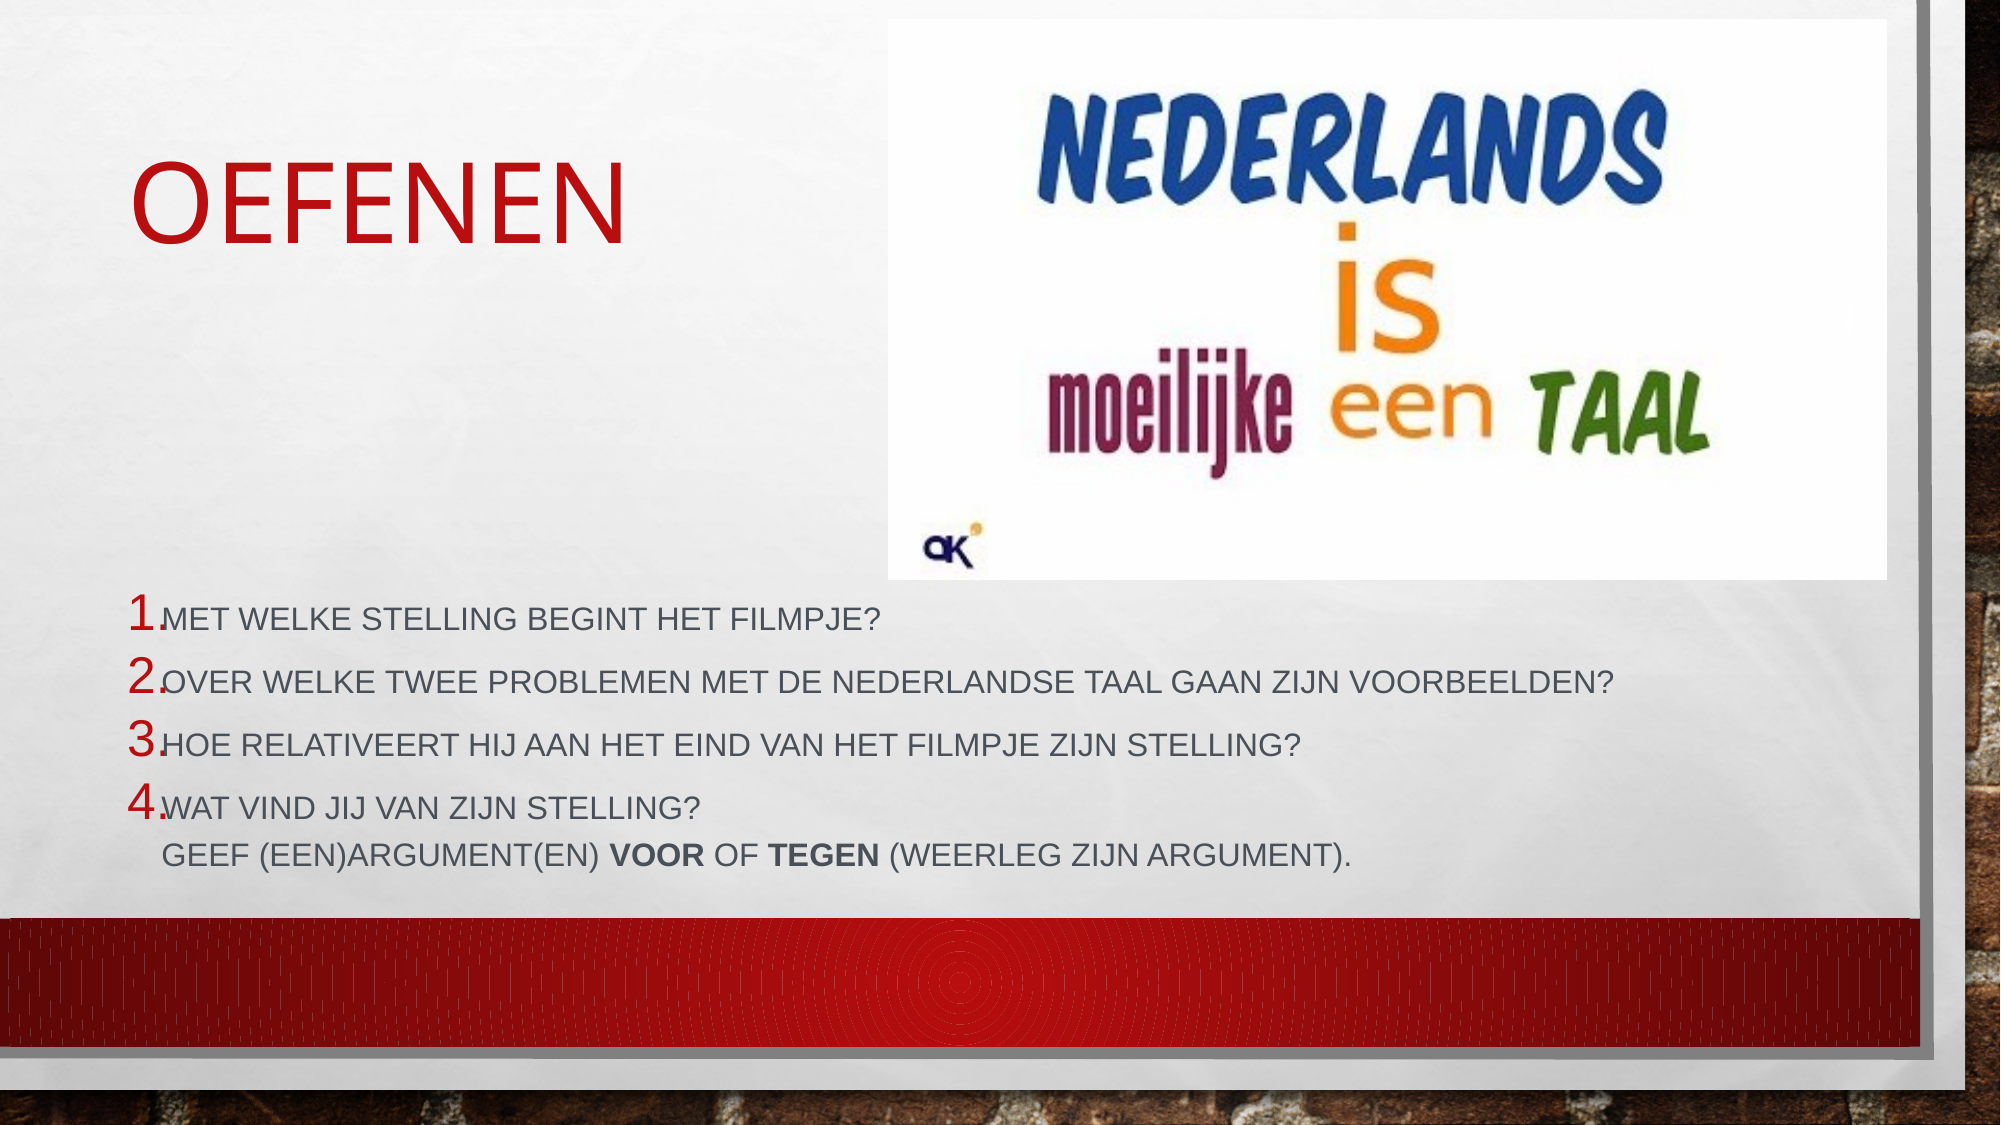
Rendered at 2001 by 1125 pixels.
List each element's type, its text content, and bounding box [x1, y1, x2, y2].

picture [0, 0, 2000, 1125]
title Oefenen [112, 112, 887, 302]
list Met welke stelling begint het filmpje? Over welke twee problemen met de Nederlandse taal gaan zijn voorbeelden? Hoe relativeert hij aan het eind van het filmpje zijn stelling? Wat vind jij van zijn stelling? Geef (een)argument(en) voor of tegen (weerleg zijn argument). [112, 580, 1818, 882]
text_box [887, 17, 1888, 581]
